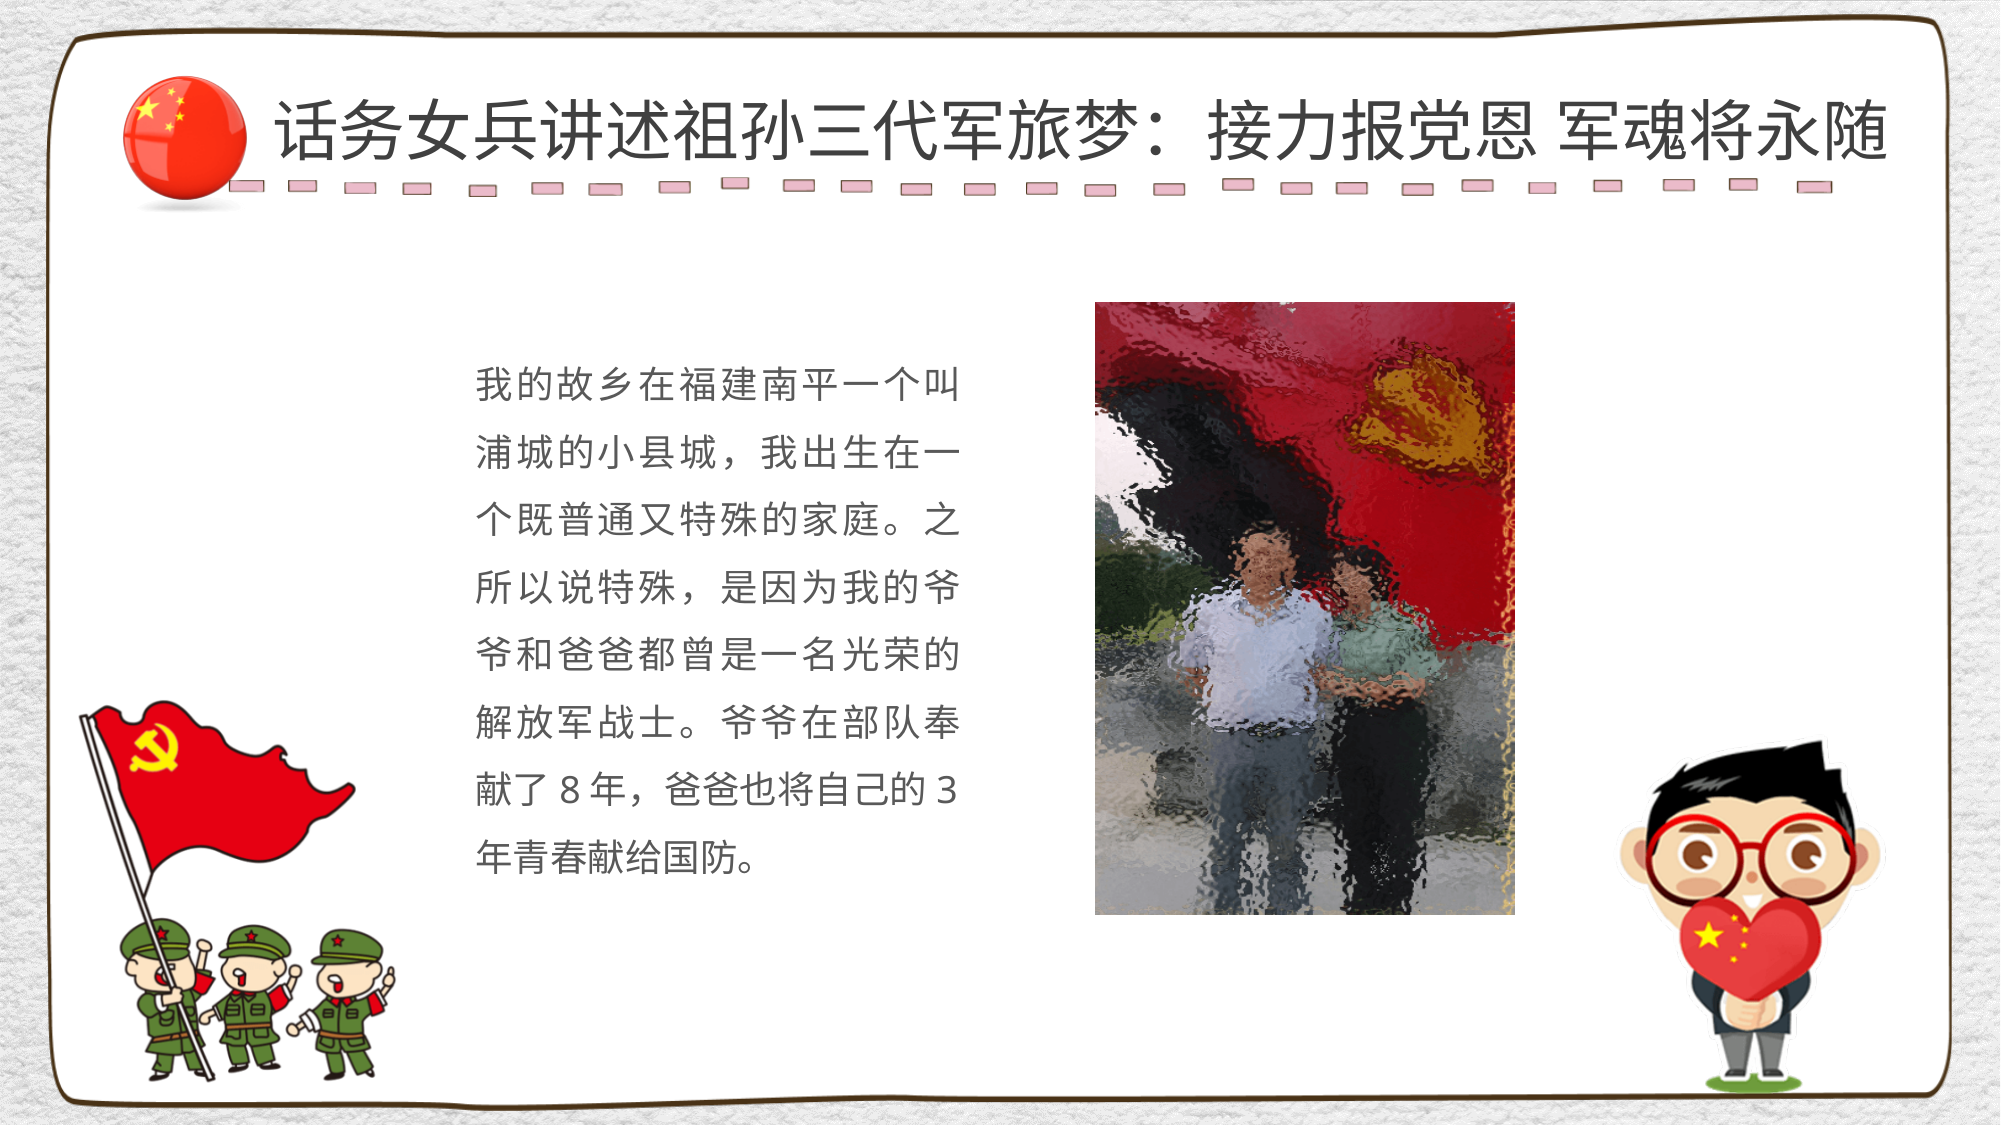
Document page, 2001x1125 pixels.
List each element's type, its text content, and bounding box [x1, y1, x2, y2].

text_box 话务女兵讲述祖孙三代军旅梦：接力报党恩 军魂将永随 [281, 81, 1933, 177]
text_box 我的故乡在福建南平一个叫浦城的小县城，我出生在一个既普通又特殊的家庭。之所以说特殊，是因为我的爷爷和爸爸都曾是一名光荣的解放军战士。爷爷在部队奉献了8年，爸爸也将自己的3年青春献给国防。 [460, 331, 977, 887]
picture [0, 0, 2001, 1125]
